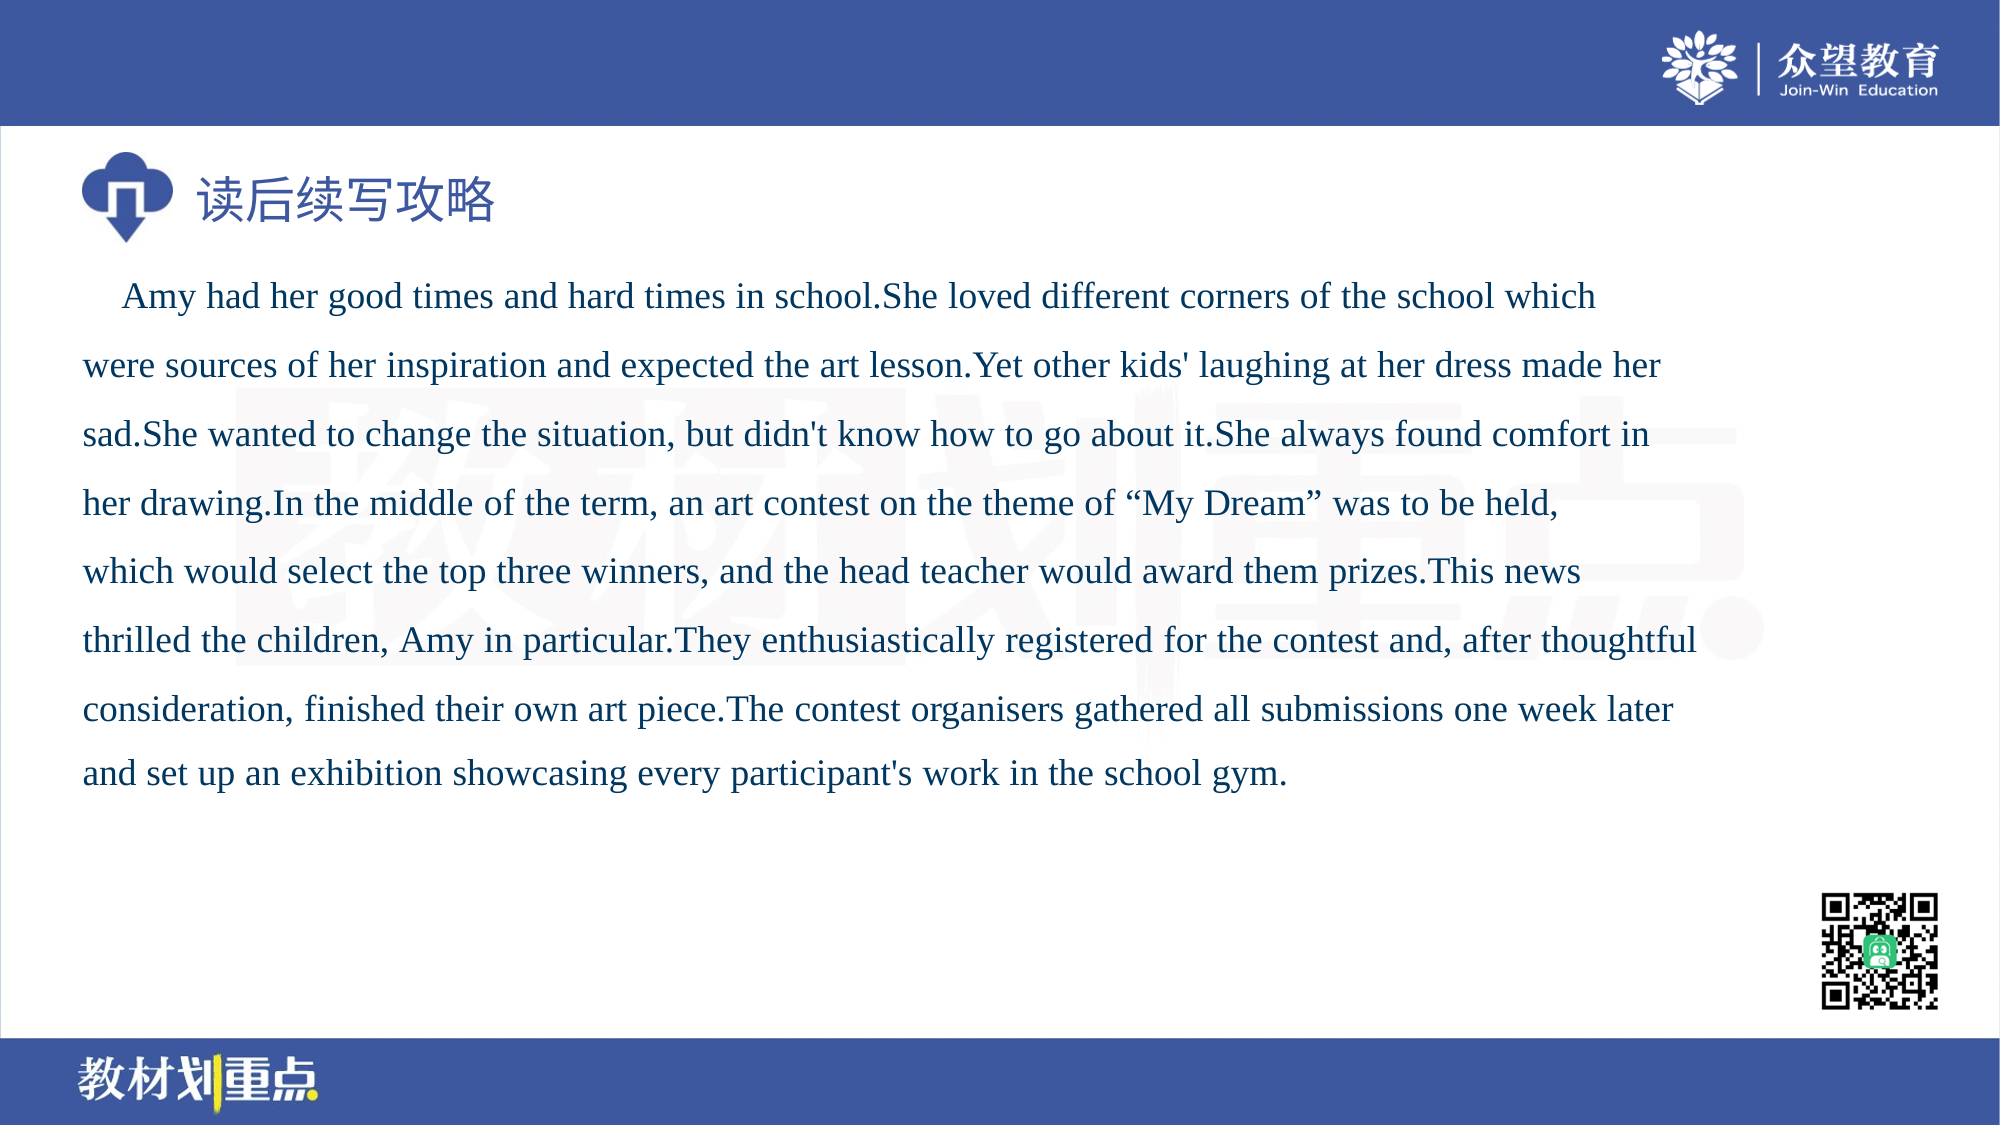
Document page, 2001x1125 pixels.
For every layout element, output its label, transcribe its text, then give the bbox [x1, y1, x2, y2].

picture [0, 0, 2000, 1125]
text_box Amy had her good times and hard times in school.She loved different corners of the school which were sources of her inspiration and expected the art lesson.Yet other kids' laughing at her dress made her sad.She wanted to change the situation, but didn't know how to go about it.She always found comfort in her drawing.In the middle of the term, an art contest on the theme of “My Dream” was to be held, which would select the top three winners, and the head teacher would award them prizes.This news thrilled the children, Amy in particular.They enthusiastically registered for the contest and, after thoughtful consideration, finished their own art piece.The contest organisers gathered all submissions one week later and set up an exhibition showcasing every participant's work in the school gym. [82, 247, 1817, 787]
